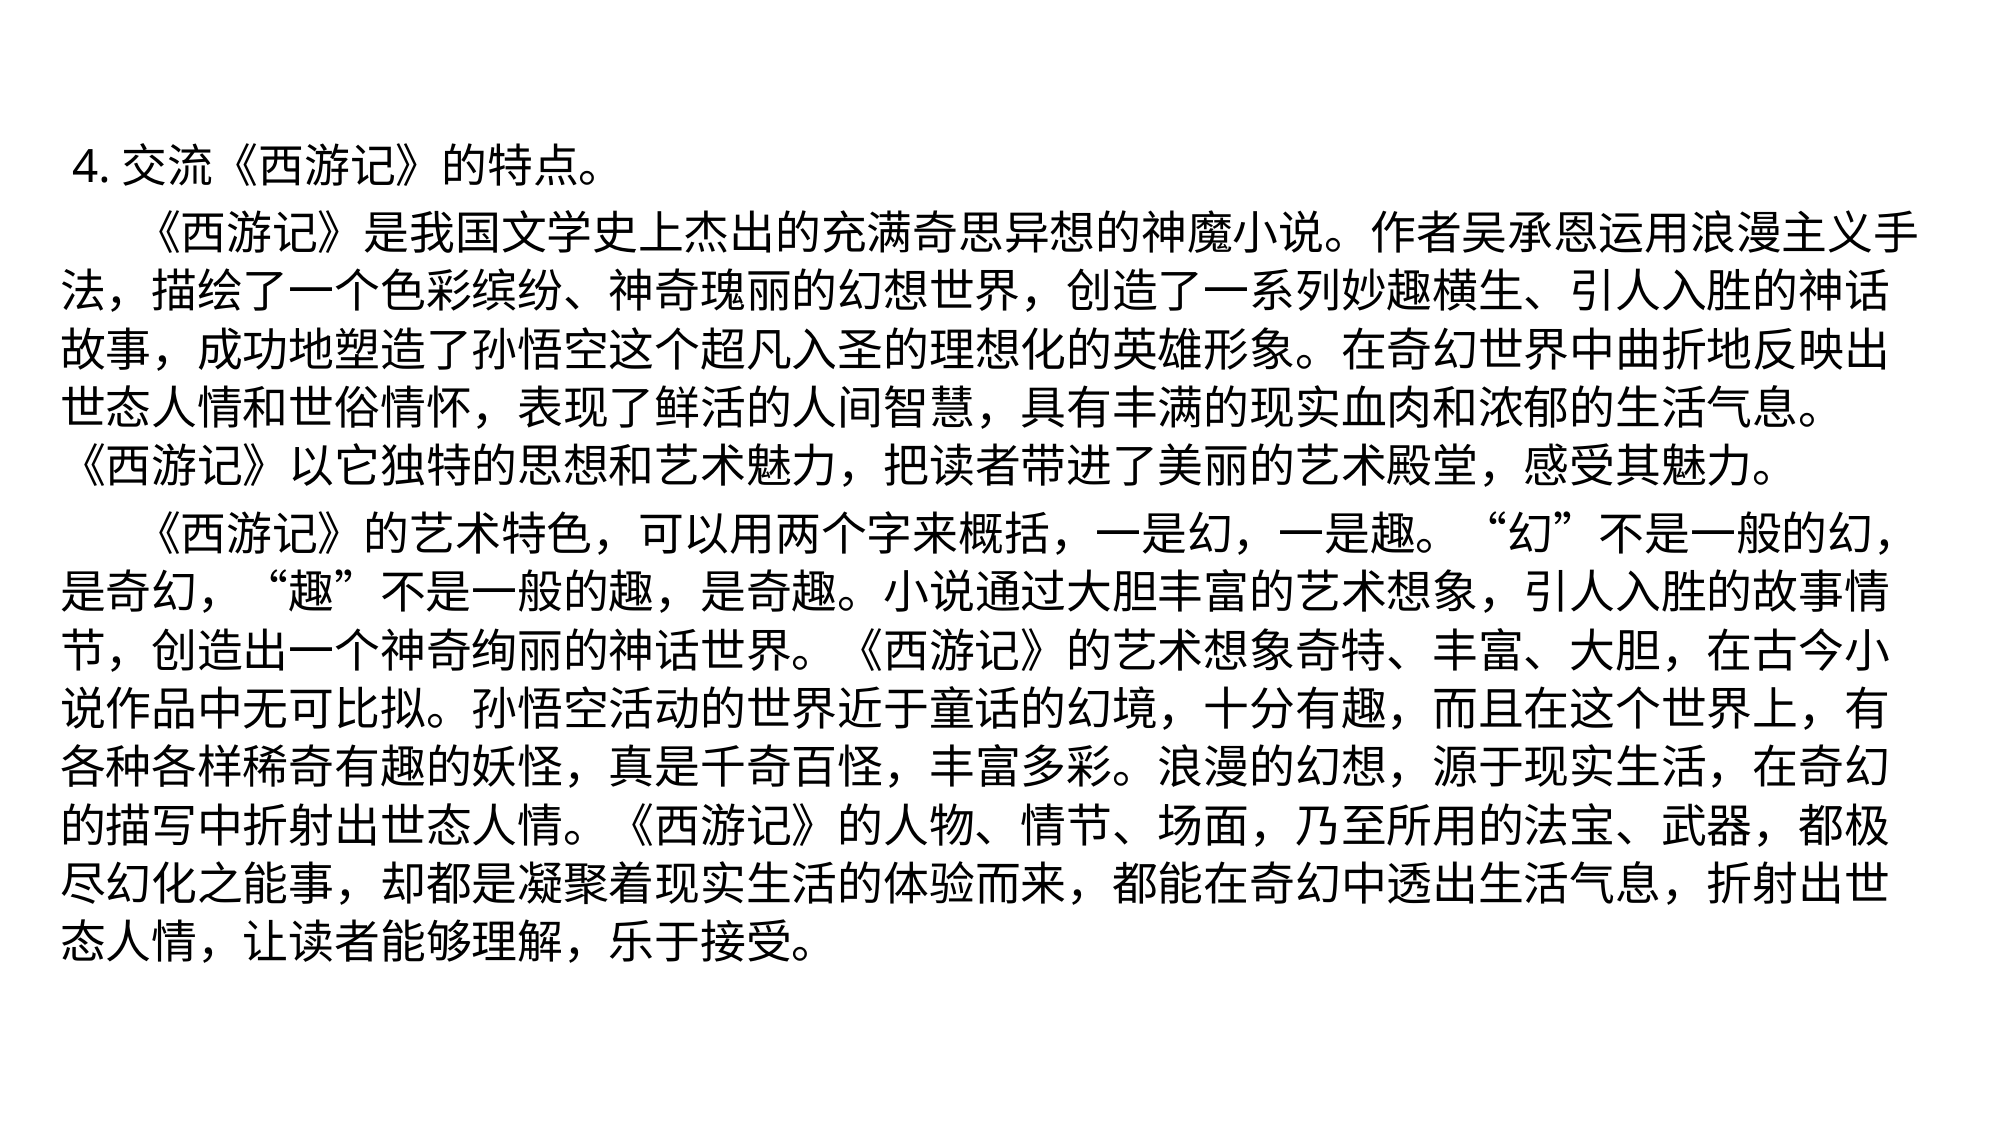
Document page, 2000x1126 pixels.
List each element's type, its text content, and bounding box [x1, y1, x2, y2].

list 4.交流《西游记》的特点。 《西游记》是我国文学史上杰出的充满奇思异想的神魔小说。作者吴承恩运用浪漫主义手法，描绘了一个色彩缤纷、神奇瑰丽的幻想世界，创造了一系列妙趣横生、引人入胜的神话故事，成功地塑造了孙悟空这个超凡入圣的理想化的英雄形象。在奇幻世界中曲折地反映出世态人情和世俗情怀，表现了鲜活的人间智慧，具有丰满的现实血肉和浓郁的生活气息。《西游记》以它独特的思想和艺术魅力，把读者带进了美丽的艺术殿堂，感受其魅力。 《西游记》的艺术特色，可以用两个字来概括，一是幻，一是趣。“幻”不是一般的幻，是奇幻，“趣”不是一般的趣，是奇趣。小说通过大胆丰富的艺术想象，引人入胜的故事情节，创造出一个神奇绚丽的神话世界。《西游记》的艺术想象奇特、丰富、大胆，在古今小说作品中无可比拟。孙悟空活动的世界近于童话的幻境，十分有趣，而且在这个世界上，有各种各样稀奇有趣的妖怪，真是千奇百怪，丰富多彩。浪漫的幻想，源于现实生活，在奇幻的描写中折射出世态人情。《西游记》的人物、情节、场面，乃至所用的法宝、武器，都极尽幻化之能事，却都是凝聚着现实生活的体验而来，都能在奇幻中透出生活气息，折射出世态人情，让读者能够理解，乐于接受。 [42, 123, 1943, 1039]
